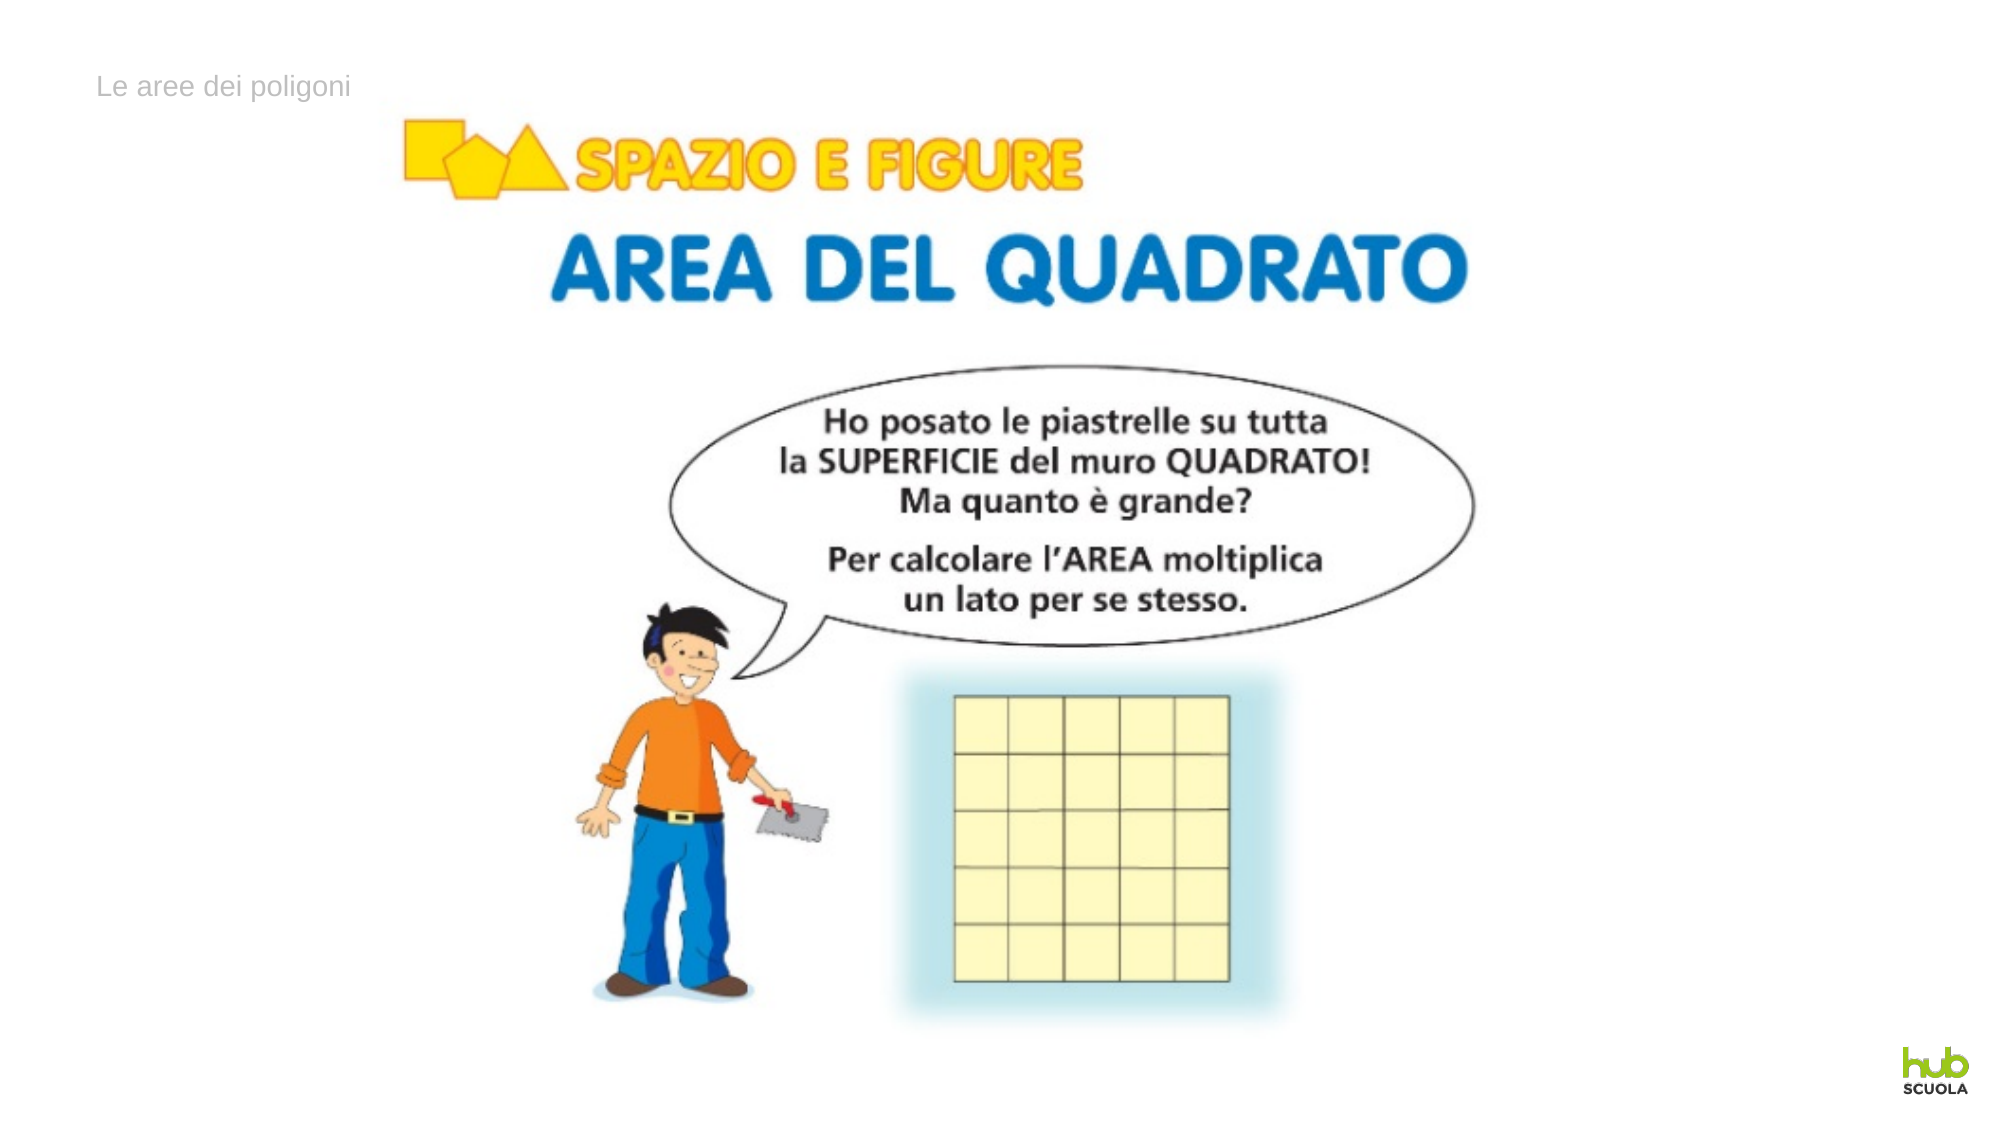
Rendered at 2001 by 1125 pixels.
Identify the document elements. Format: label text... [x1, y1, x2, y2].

text_box Le aree dei poligoni [88, 66, 350, 102]
picture [1903, 1046, 1969, 1095]
picture [350, 67, 1650, 1058]
